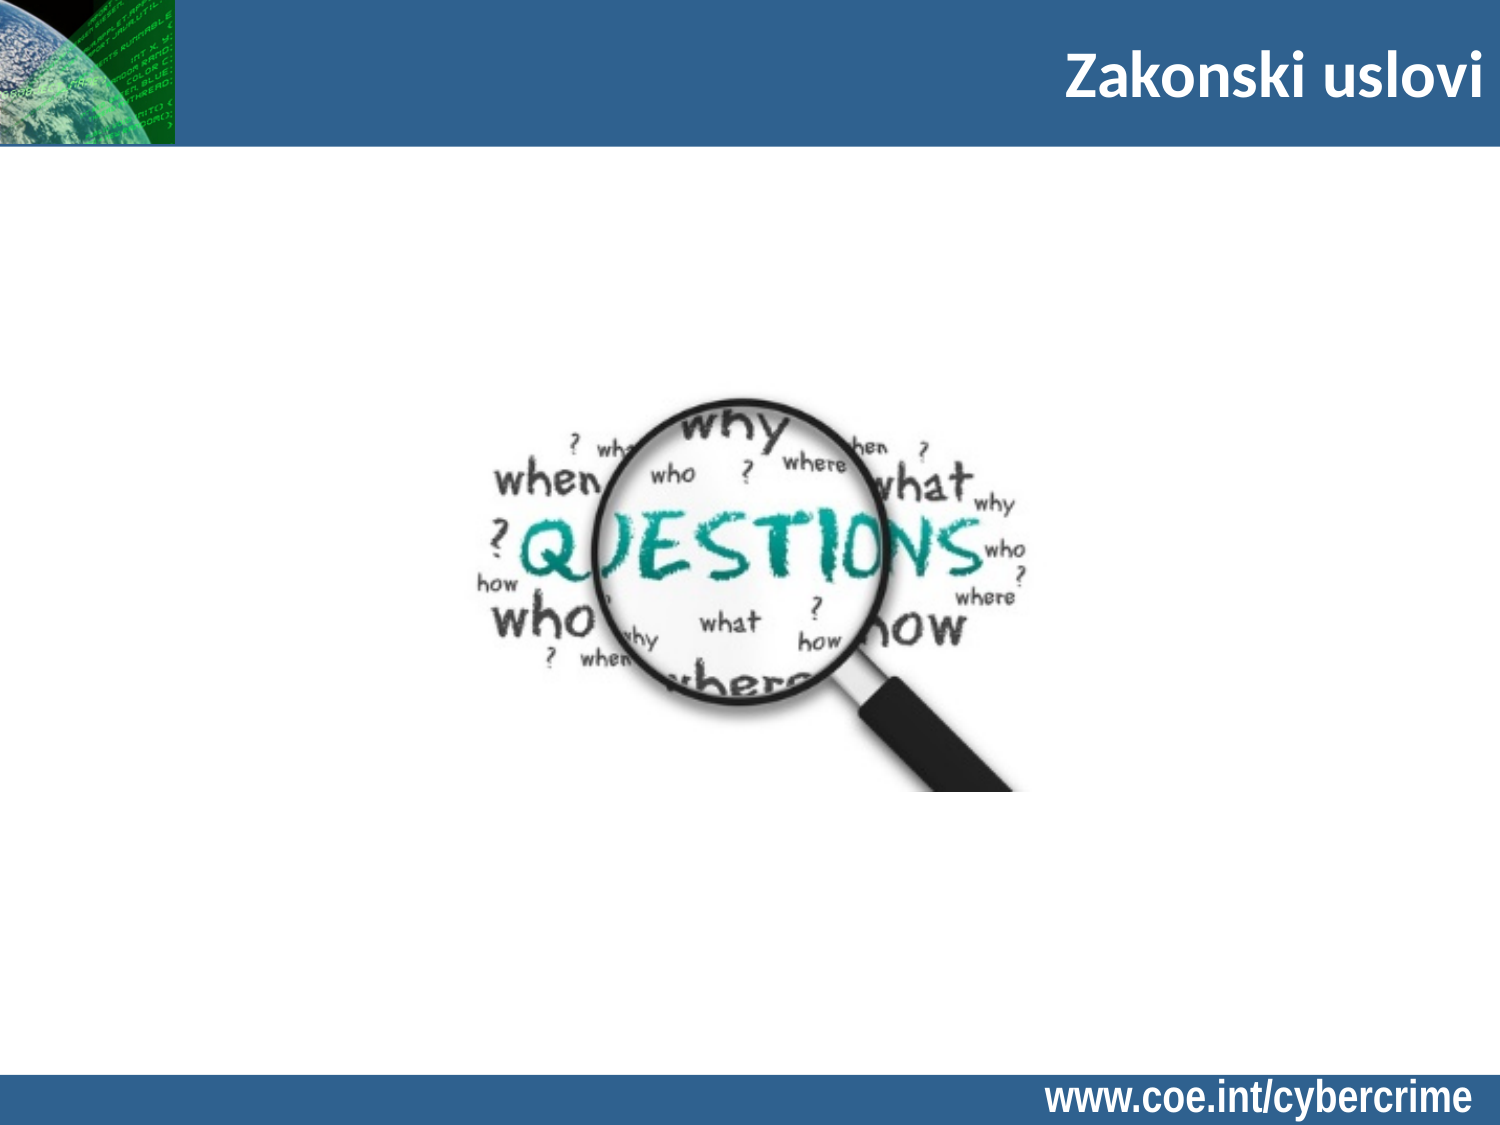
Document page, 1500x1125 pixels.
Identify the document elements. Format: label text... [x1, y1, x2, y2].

picture [0, 0, 175, 144]
text_box www.coe.int/cybercrime [1030, 1059, 1500, 1125]
text_box [0, 1073, 1030, 1125]
text_box Zakonski uslovi [177, 0, 1500, 149]
picture [443, 332, 1057, 793]
